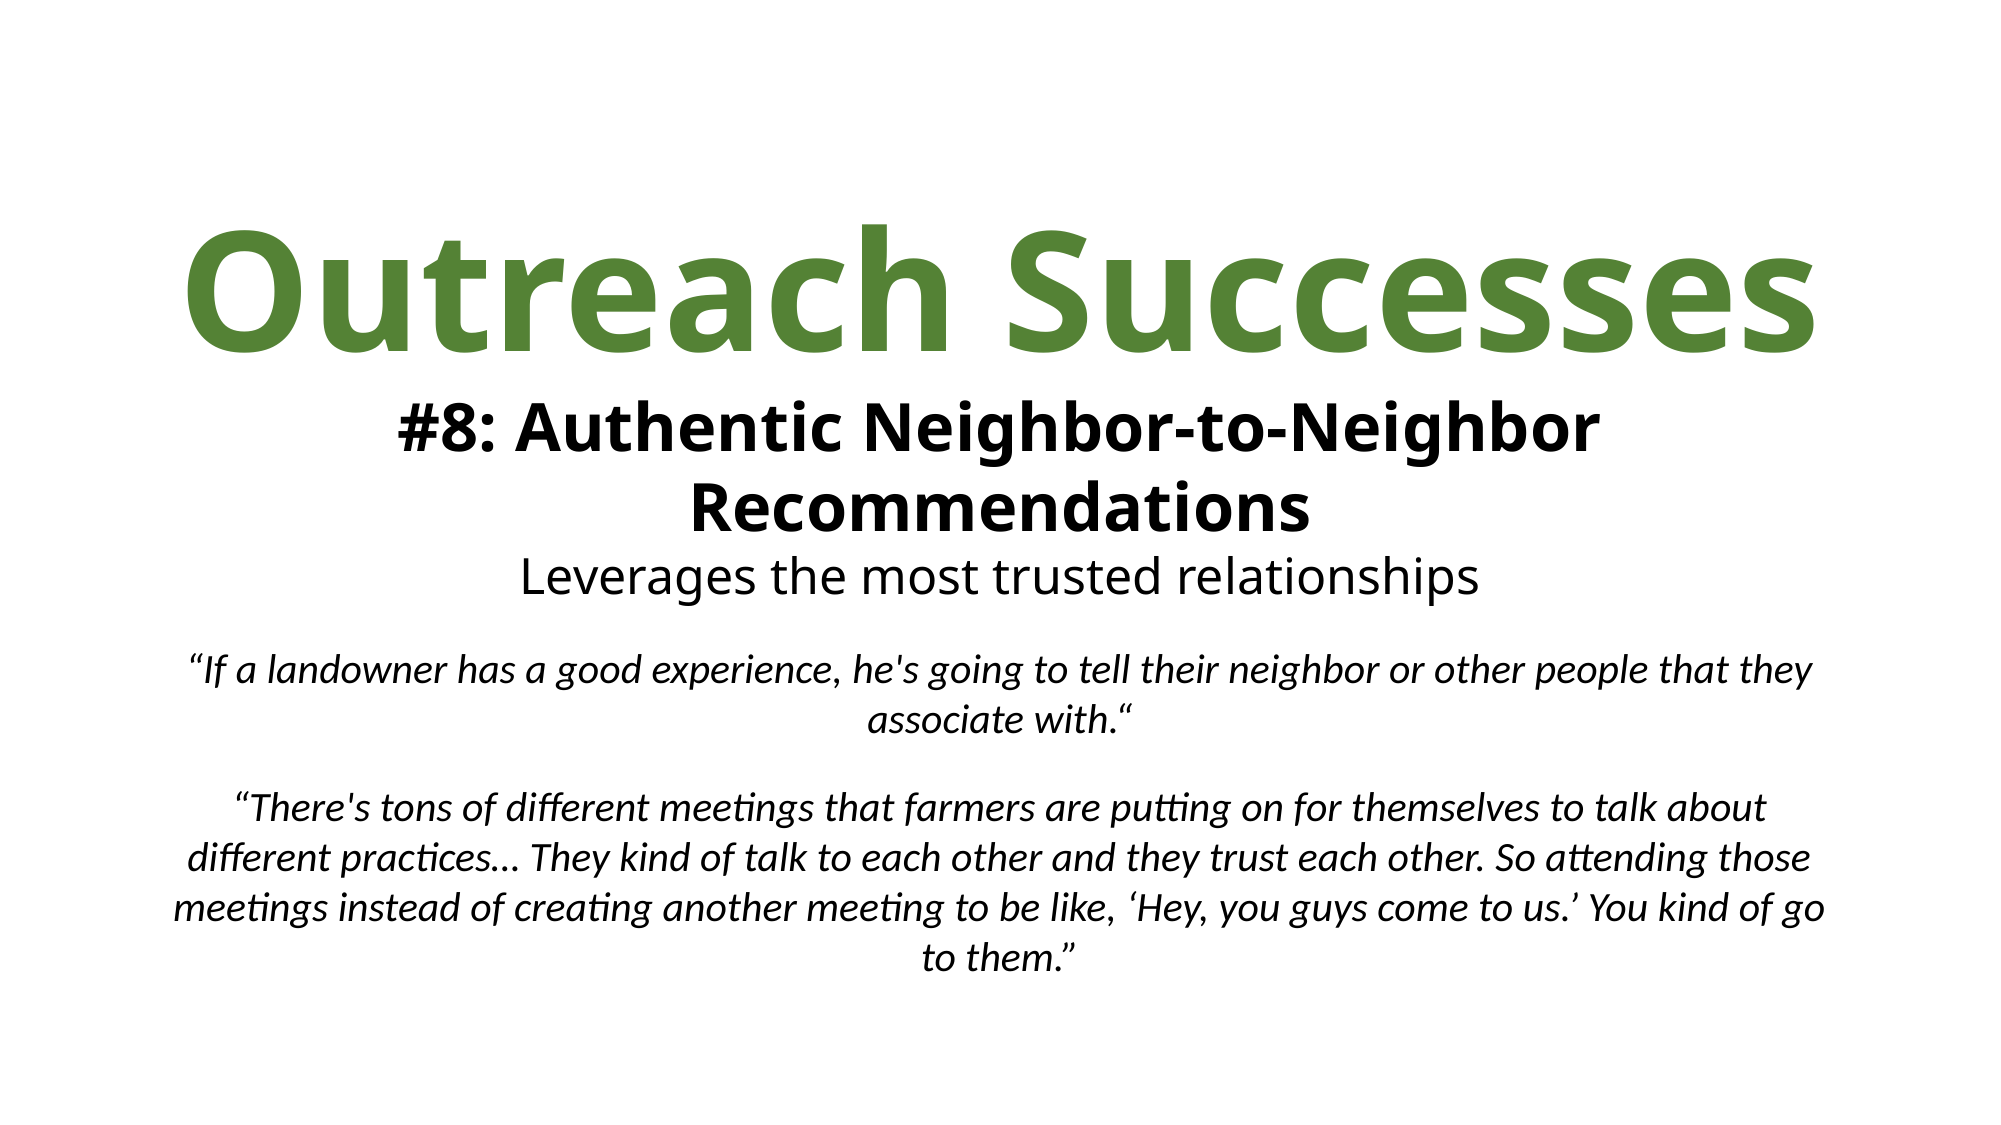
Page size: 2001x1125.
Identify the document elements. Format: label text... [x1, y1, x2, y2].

text_box Outreach Successes #8: Authentic Neighbor-to-Neighbor Recommendations Leverages the most trusted relationships “If a landowner has a good experience, he's going to tell their neighbor or other people that they associate with.“ “There's tons of different meetings that farmers are putting on for themselves to talk about different practices… They kind of talk to each other and they trust each other. So attending those meetings instead of creating another meeting to be like, ‘Hey, you guys come to us.’ You kind of go to them.” [108, 177, 1892, 988]
